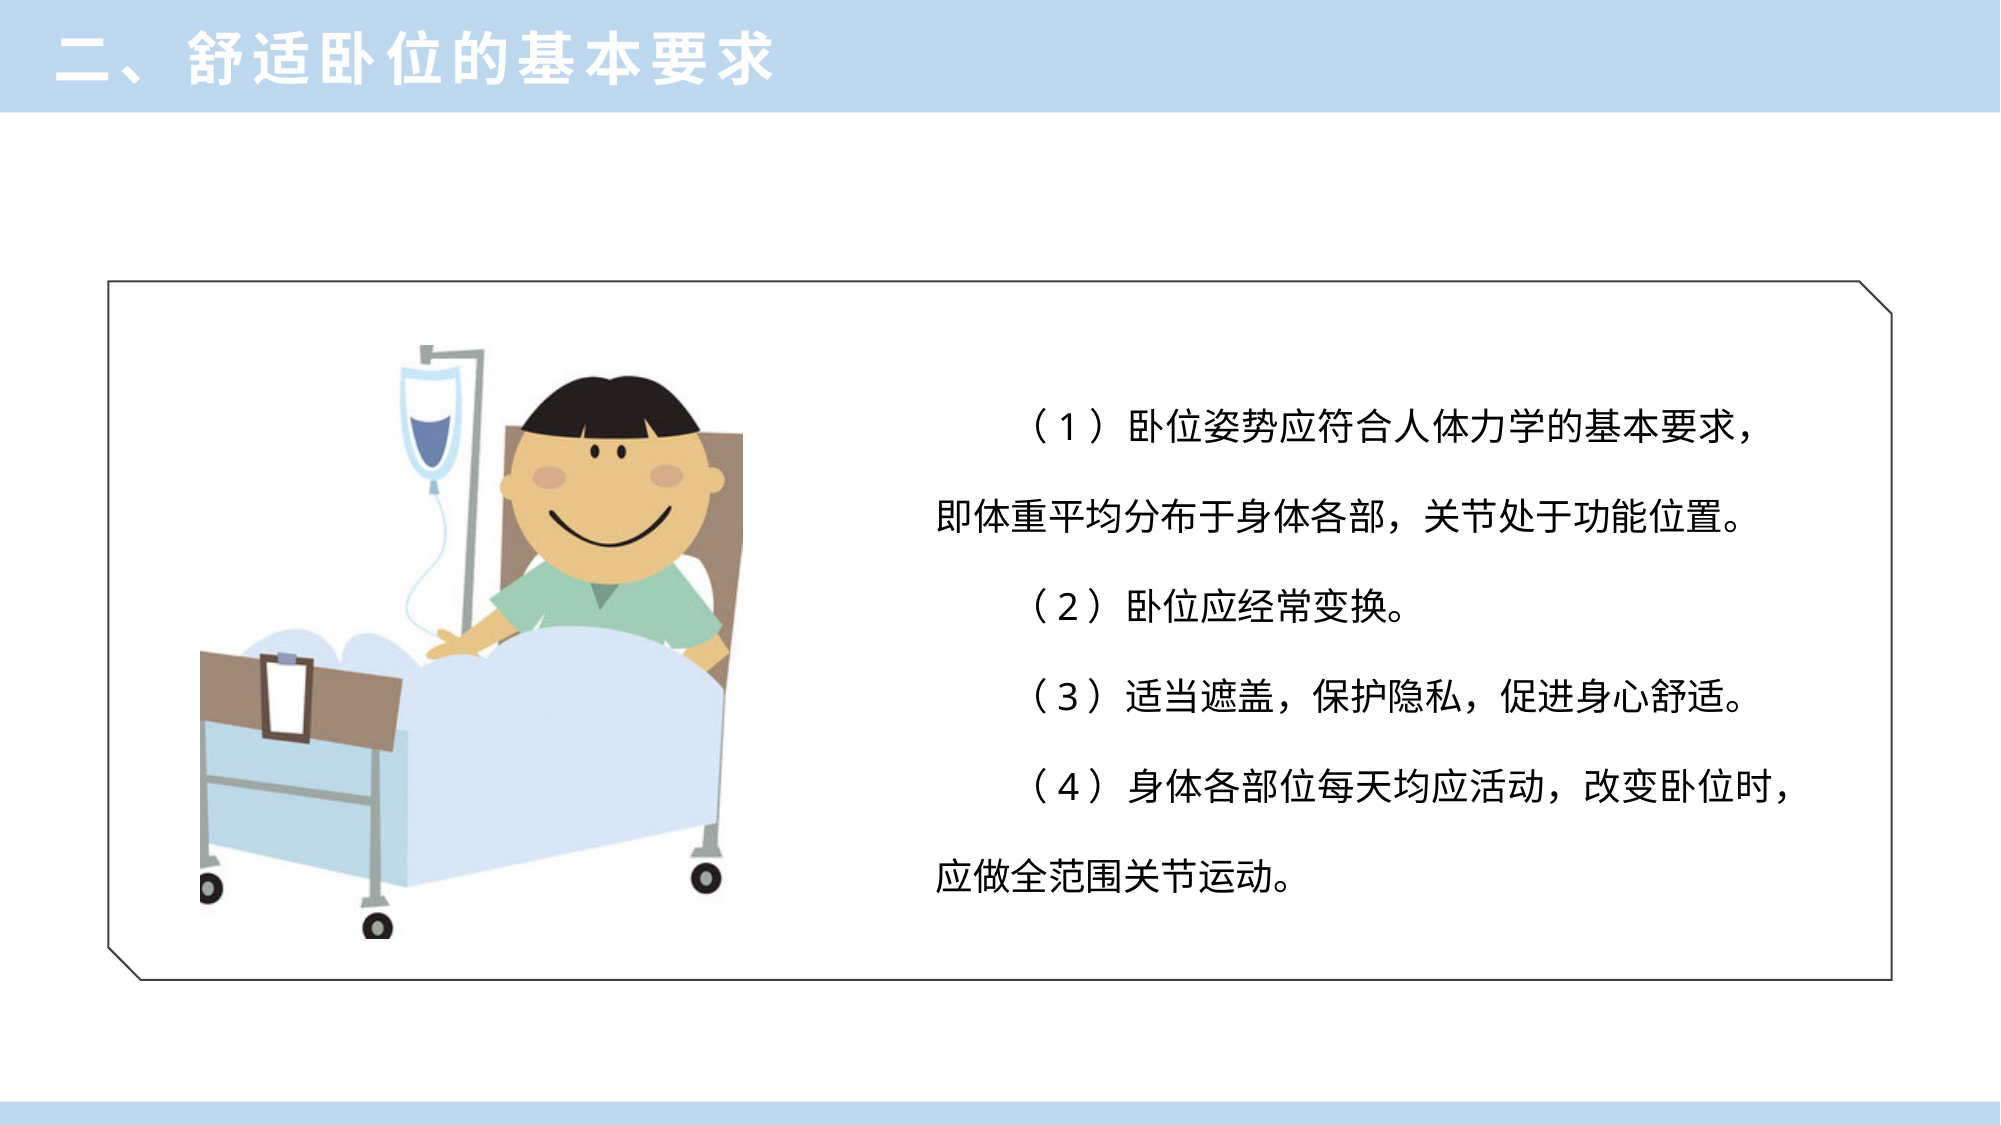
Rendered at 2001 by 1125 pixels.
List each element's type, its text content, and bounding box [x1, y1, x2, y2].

text_box [107, 280, 1893, 981]
picture [199, 345, 743, 939]
text_box （1）卧位姿势应符合人体力学的基本要求，即体重平均分布于身体各部，关节处于功能位置。 （2）卧位应经常变换。 （3）适当遮盖，保护隐私，促进身心舒适。 （4）身体各部位每天均应活动，改变卧位时，应做全范围关节运动。 [921, 350, 1790, 906]
text_box 二、舒适卧位的基本要求 [41, 16, 788, 98]
